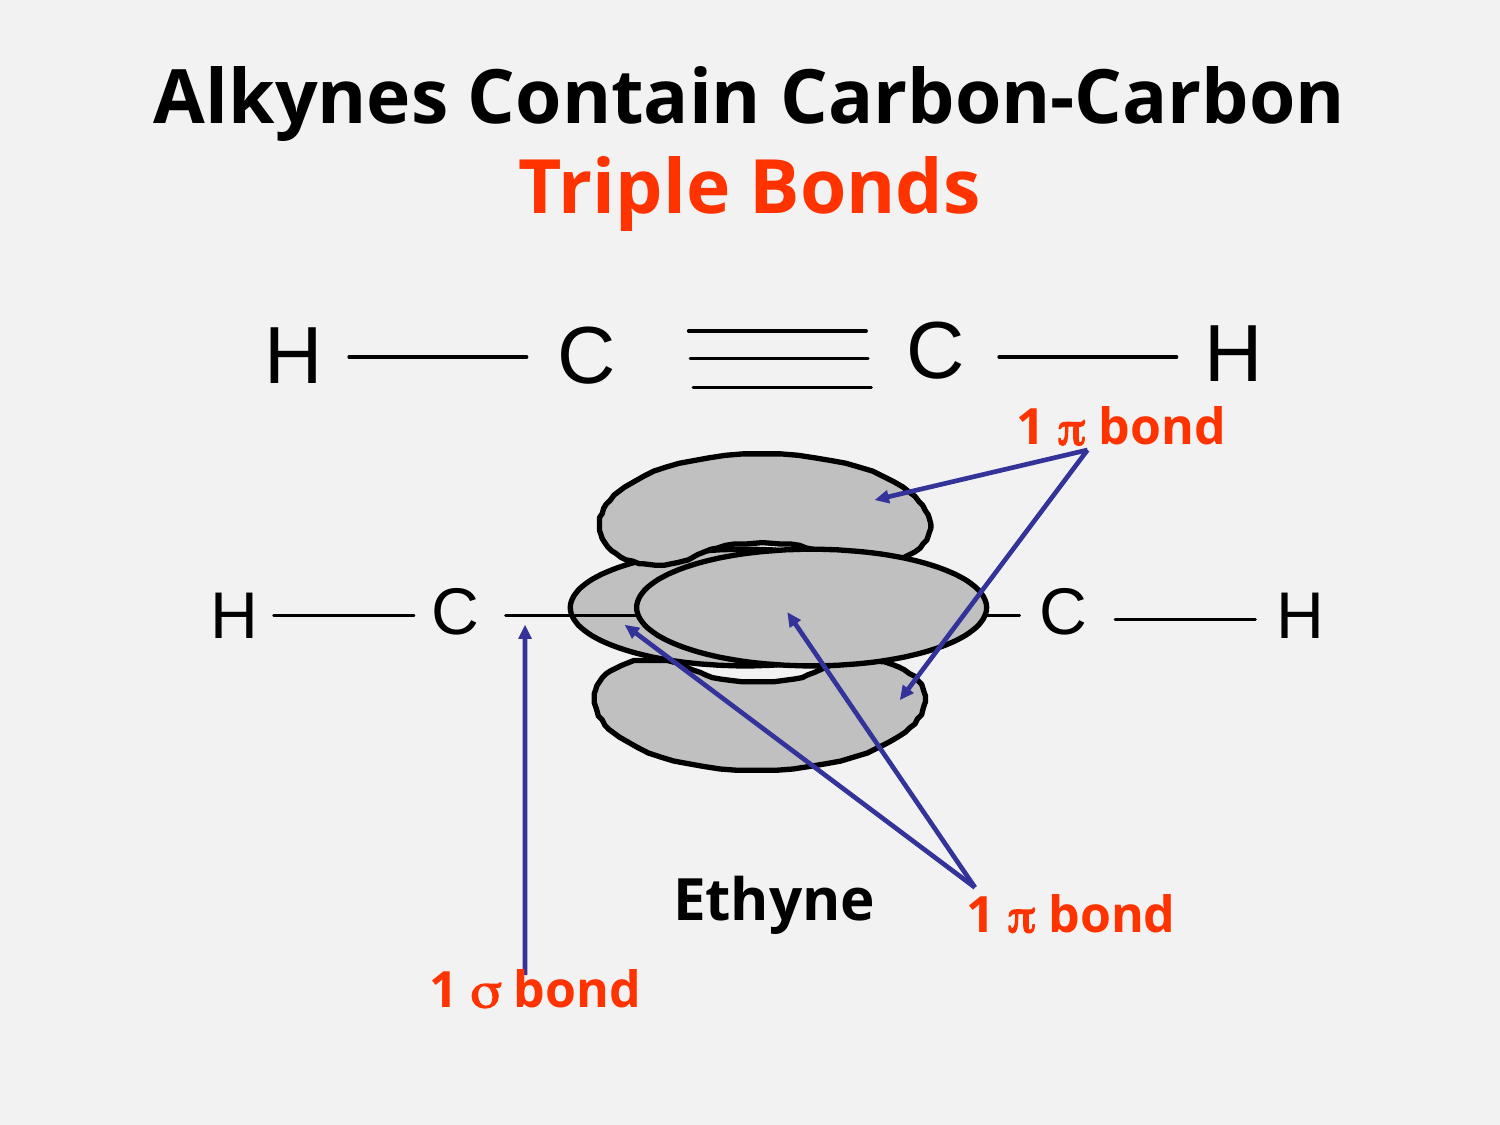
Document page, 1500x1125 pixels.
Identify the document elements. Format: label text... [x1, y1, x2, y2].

text_box Ethyne [658, 854, 890, 940]
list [237, 249, 1500, 449]
text_box 1  bond [951, 874, 1191, 950]
title Alkynes Contain Carbon-Carbon Triple Bonds [74, 44, 1426, 233]
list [187, 449, 1500, 776]
text_box 1  bond [414, 949, 657, 1025]
